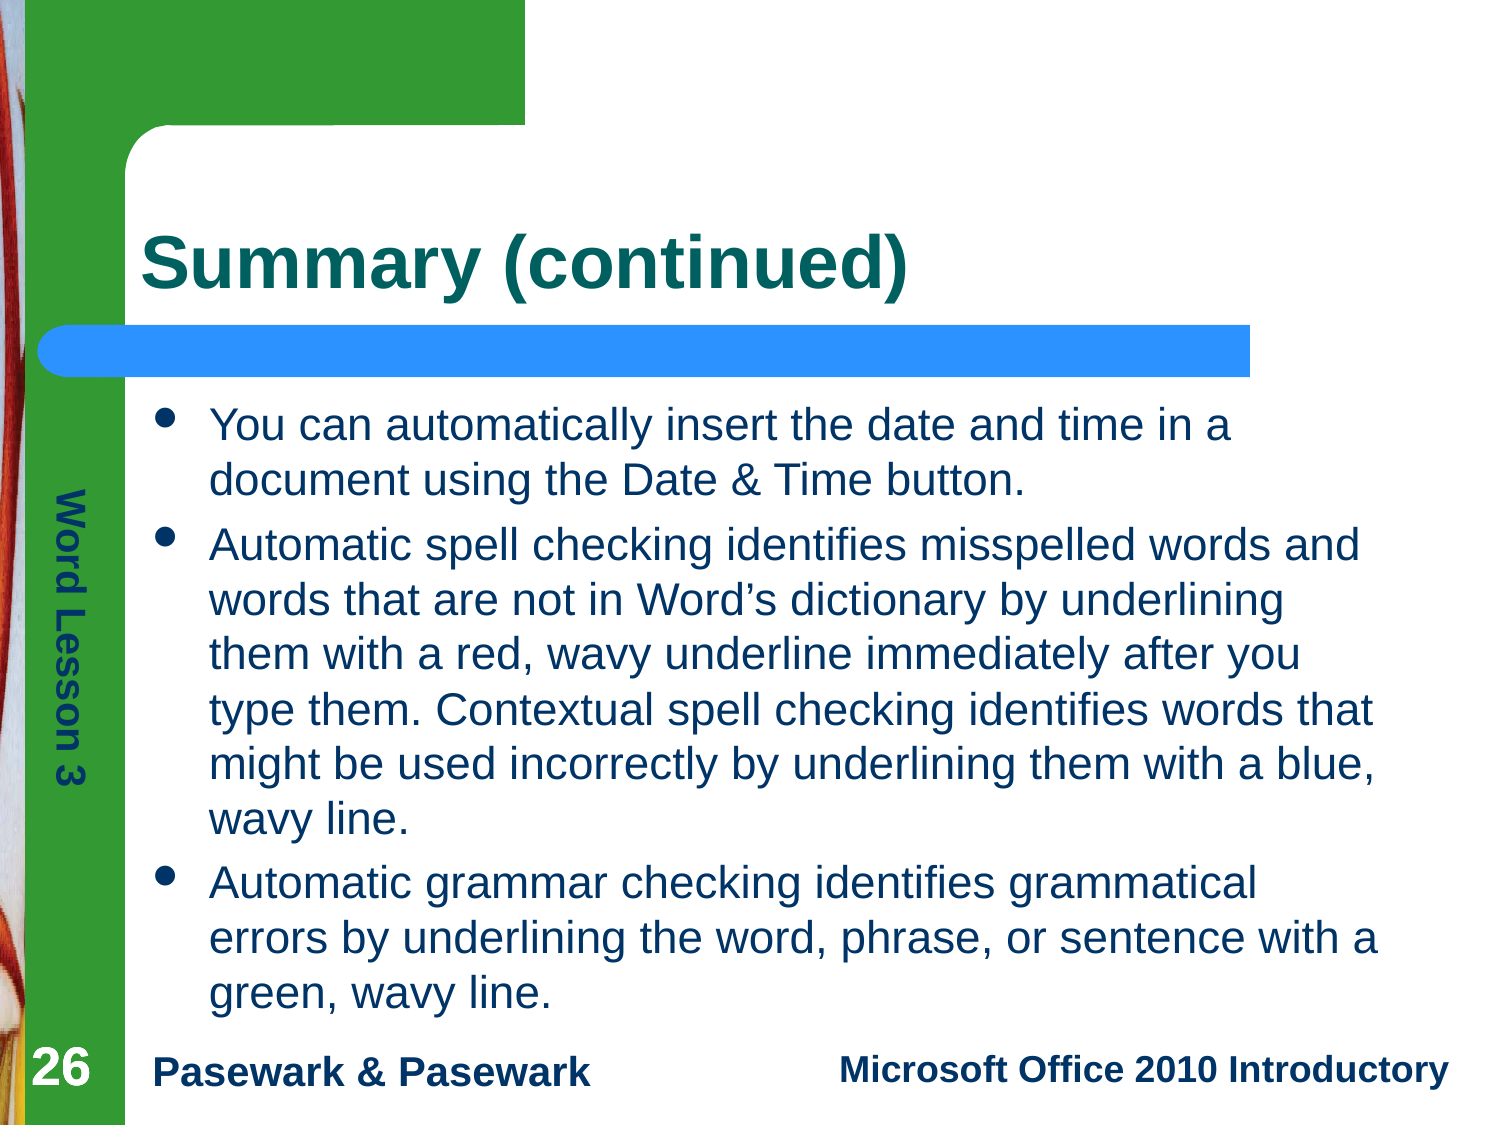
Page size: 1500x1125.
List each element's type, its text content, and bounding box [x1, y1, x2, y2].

title Summary (continued) [124, 124, 1426, 313]
text_box 26 [13, 1023, 111, 1105]
list You can automatically insert the date and time in a document using the Date & Time button. Automatic spell checking identifies misspelled words and words that are not in Word’s dictionary by underlining them with a red, wavy underline immediately after you type them. Contextual spell checking identifies words that might be used incorrectly by underlining them with a blue, wavy line. Automatic grammar checking identifies grammatical errors by underlining the word, phrase, or sentence with a green, wavy line. [137, 387, 1401, 999]
picture [0, 0, 25, 1125]
